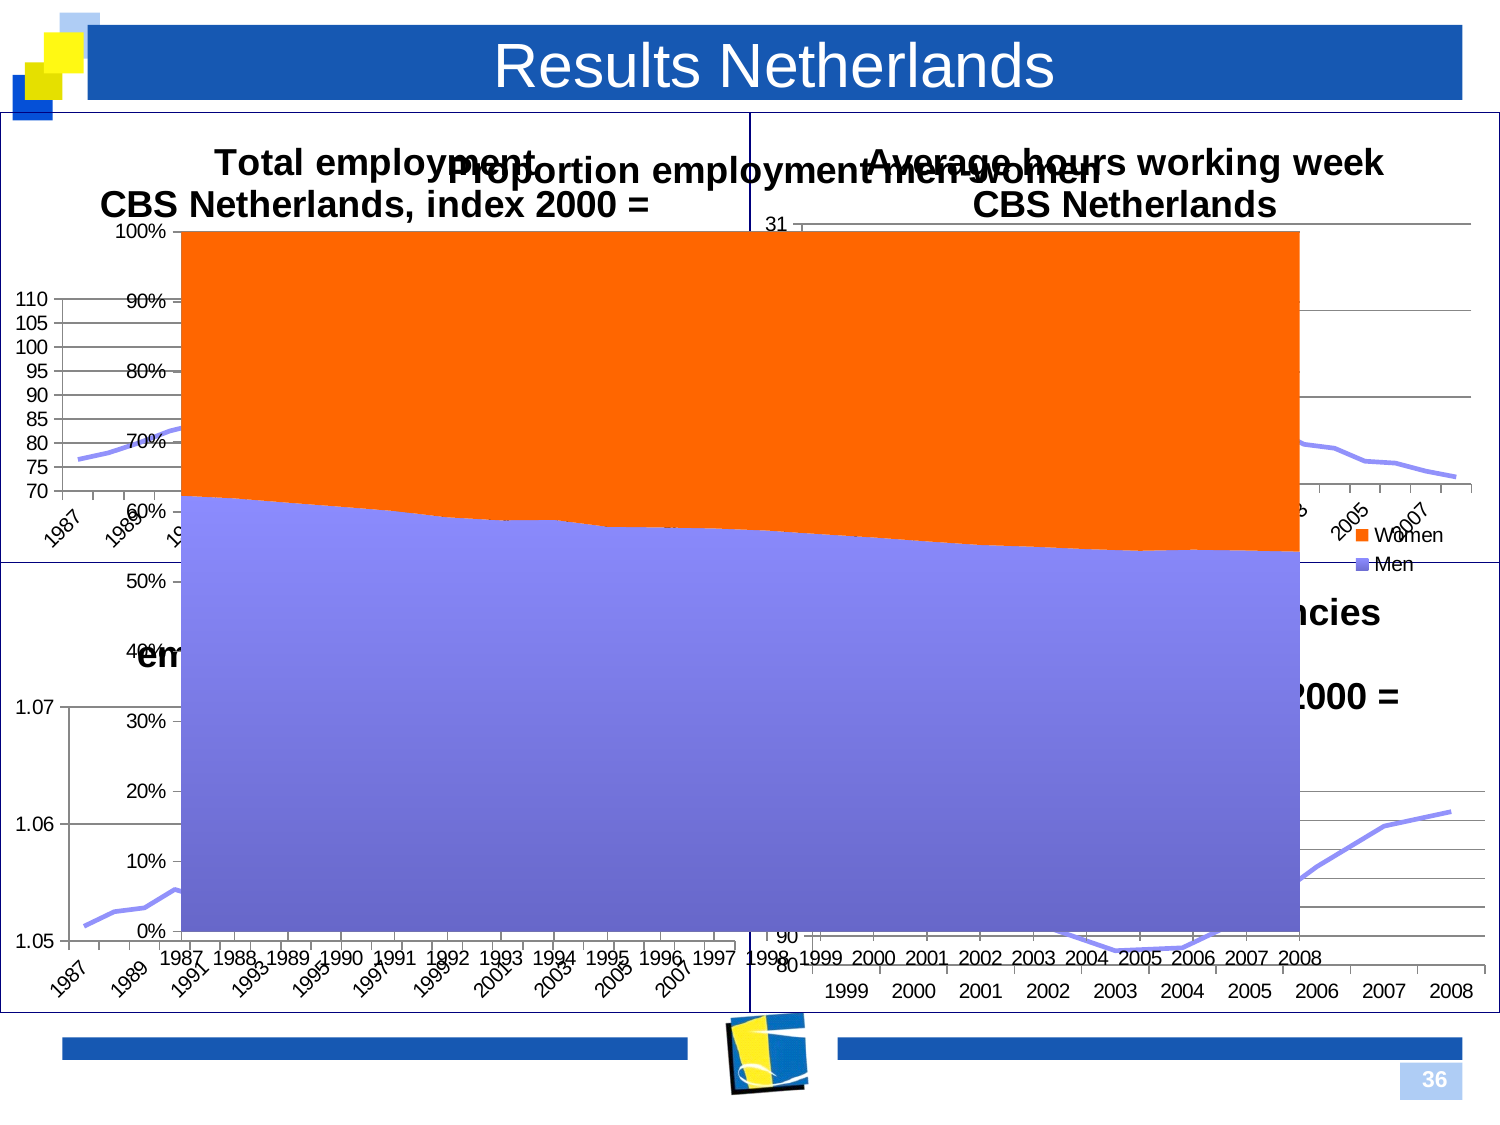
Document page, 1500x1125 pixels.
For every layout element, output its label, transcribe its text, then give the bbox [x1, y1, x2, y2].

slide_number 36 [1399, 1062, 1463, 1101]
chart [0, 112, 1500, 1013]
title Results Netherlands [87, 24, 1463, 101]
